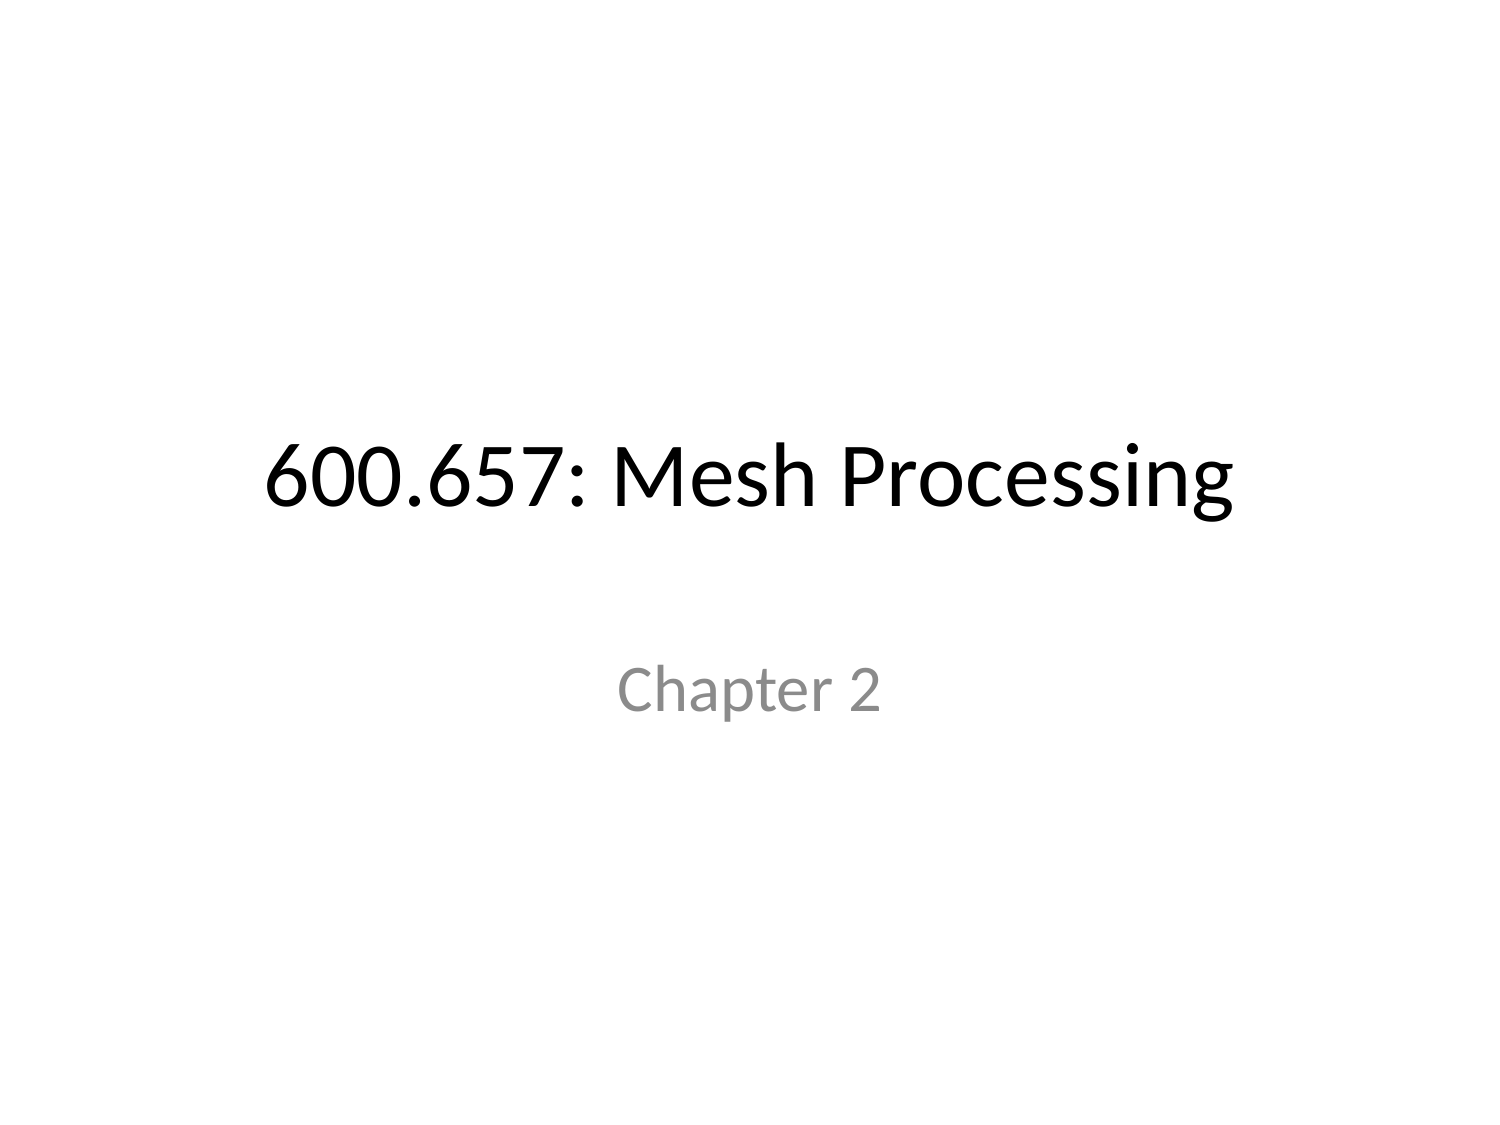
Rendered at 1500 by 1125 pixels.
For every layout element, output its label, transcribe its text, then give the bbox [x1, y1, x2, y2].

title 600.657: Mesh Processing [112, 349, 1388, 591]
subtitle Chapter 2 [225, 637, 1275, 925]
